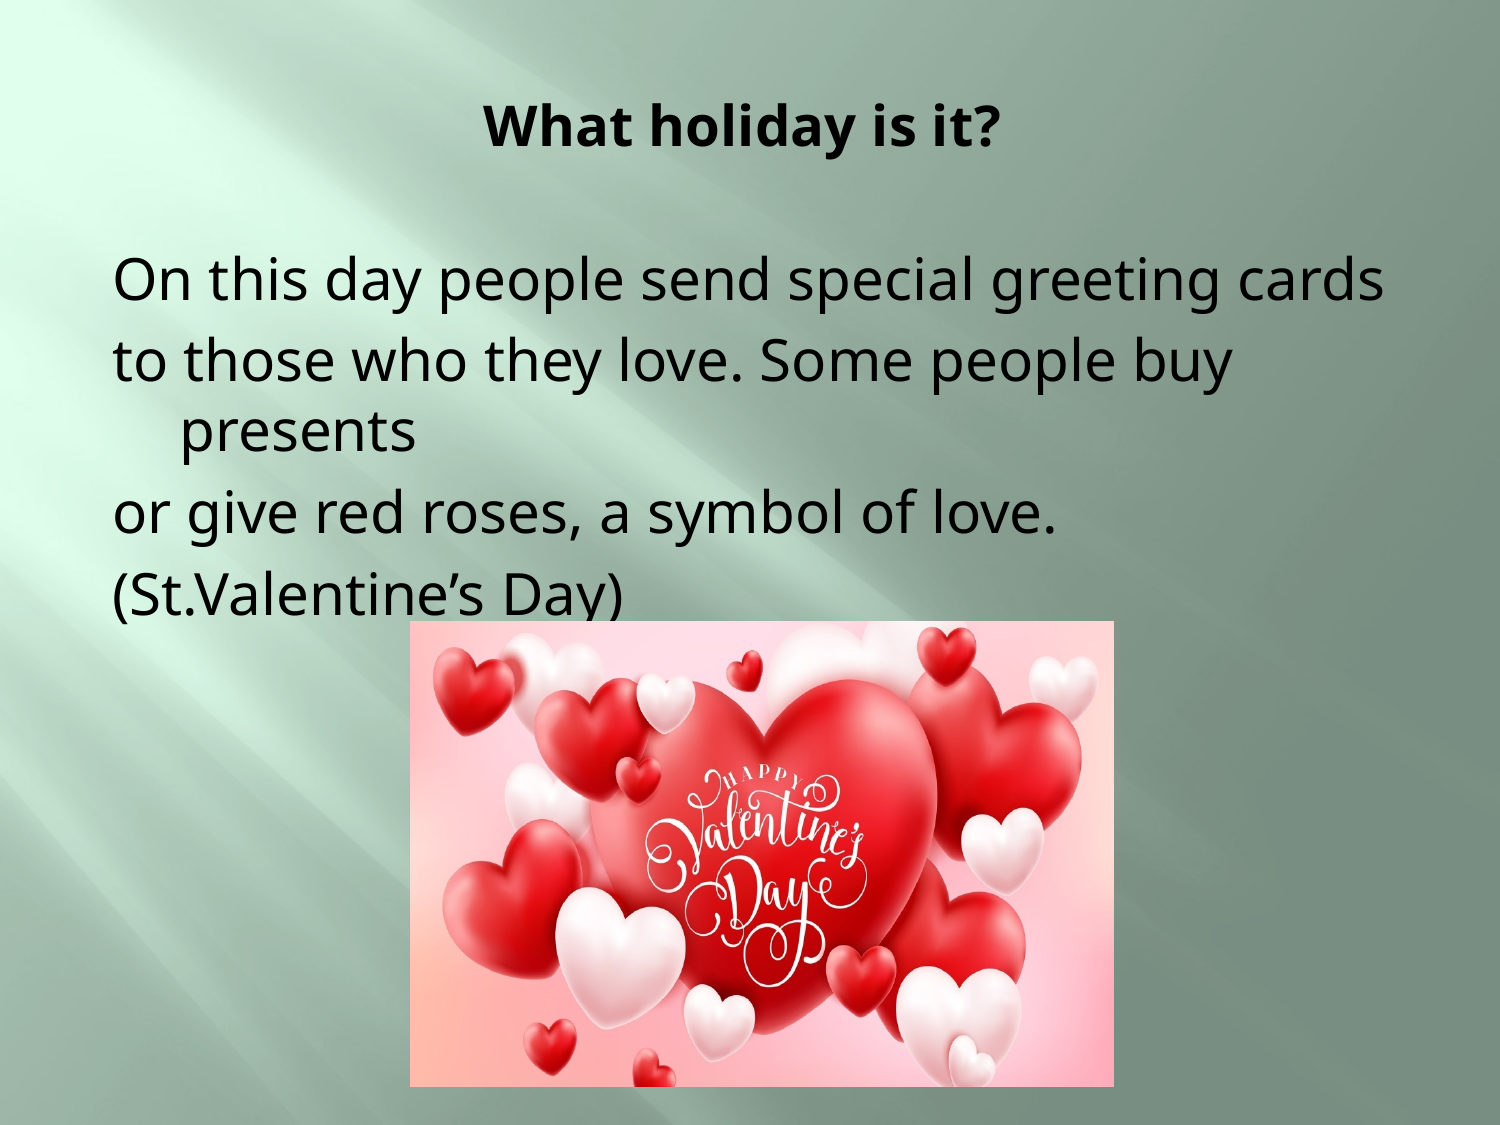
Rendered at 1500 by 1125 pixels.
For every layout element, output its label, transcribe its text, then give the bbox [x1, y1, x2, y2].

list On this day people send special greeting cards to those who they love. Some people buy presents or give red roses, a symbol of love. (St.Valentine’s Day) [75, 234, 1425, 1035]
title What holiday is it? [75, 82, 1425, 233]
picture [409, 620, 1114, 1087]
